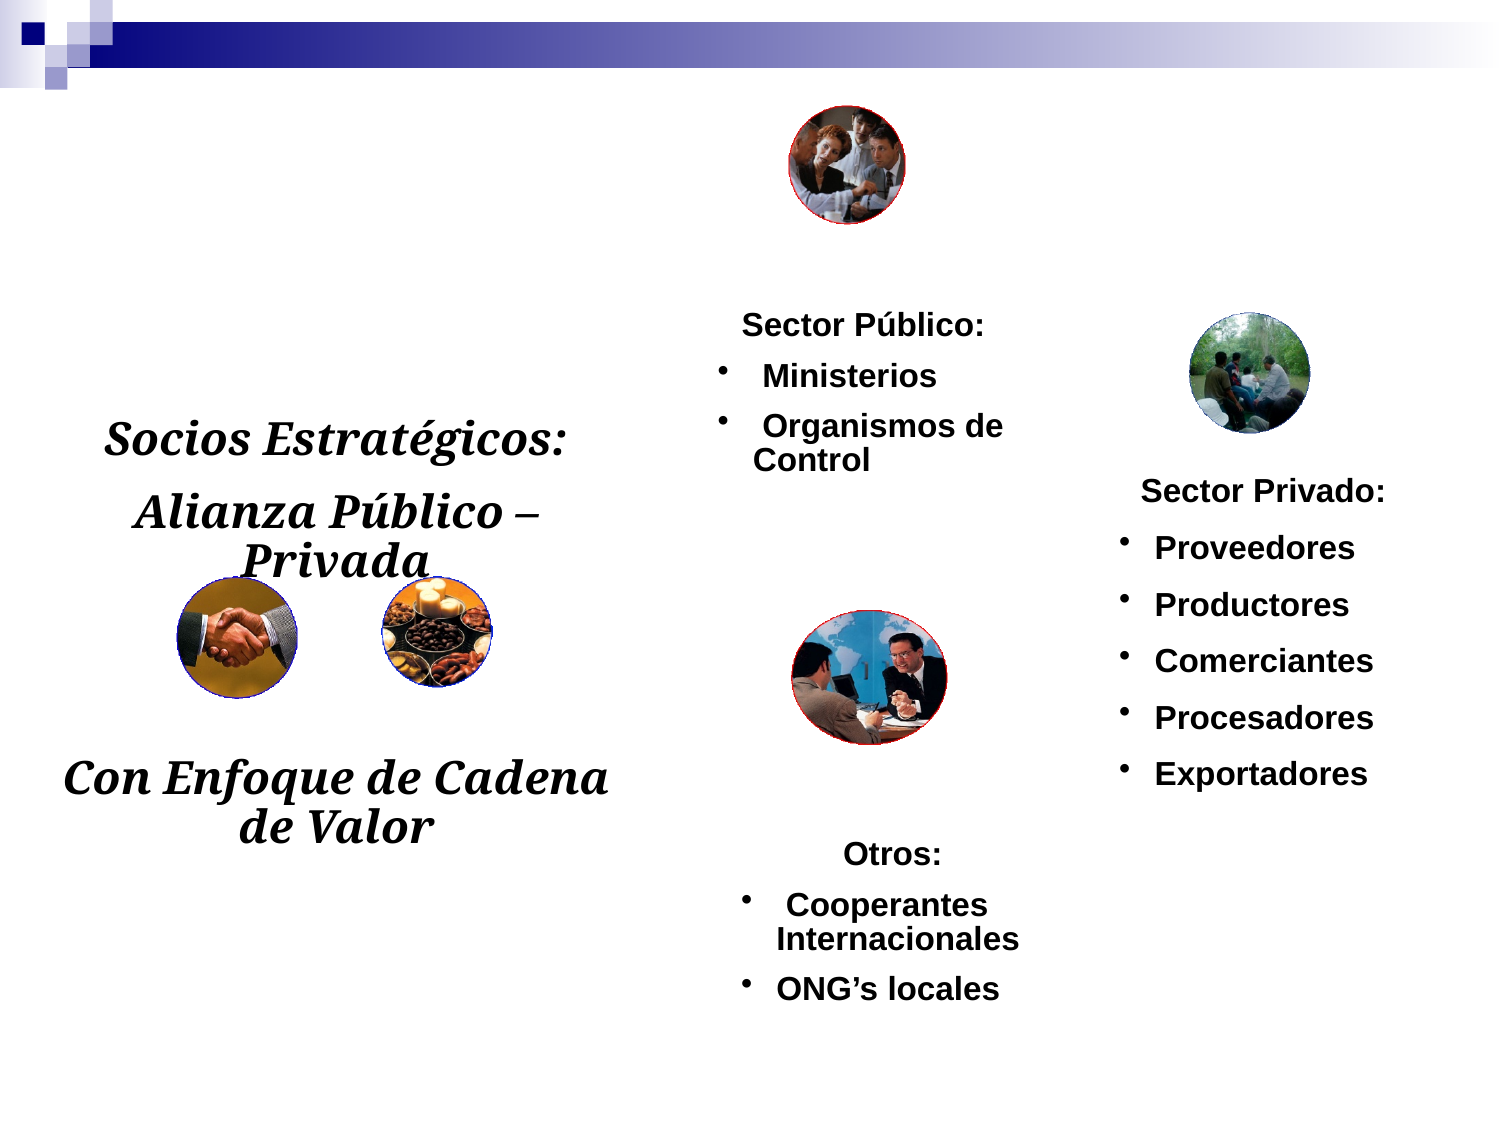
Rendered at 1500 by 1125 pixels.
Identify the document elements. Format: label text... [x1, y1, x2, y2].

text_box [726, 609, 1069, 1024]
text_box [135, 571, 502, 704]
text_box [702, 101, 1034, 495]
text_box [1104, 302, 1423, 879]
text_box Socios Estratégicos: Alianza Público – Privada Con Enfoque de Cadena de Valor [40, 408, 632, 862]
